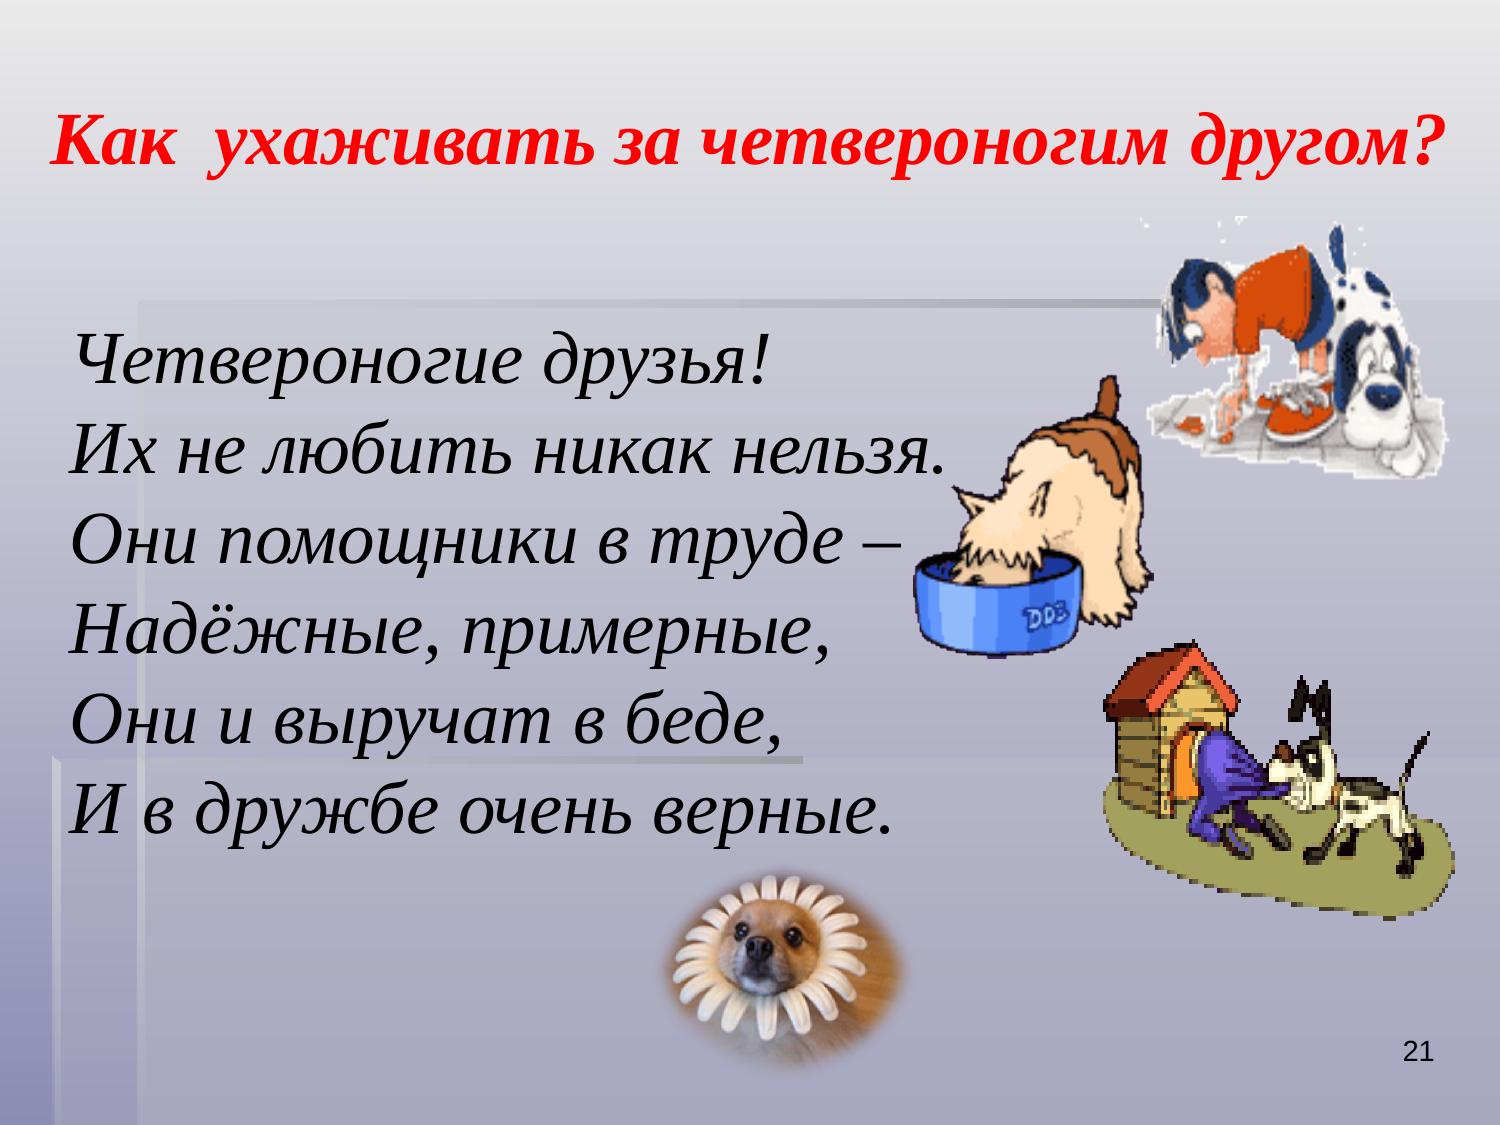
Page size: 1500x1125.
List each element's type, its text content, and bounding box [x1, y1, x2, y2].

text_box Четвероногие друзья! Их не любить никак нельзя. Они помощники в труде – Надёжные, примерные, Они и выручат в беде, И в дружбе очень верные. [55, 301, 1063, 946]
slide_number 21 [1137, 1024, 1451, 1103]
picture [913, 216, 1461, 922]
picture [648, 859, 922, 1085]
text_box Как ухаживать за четвероногим другом? [0, 81, 1500, 187]
